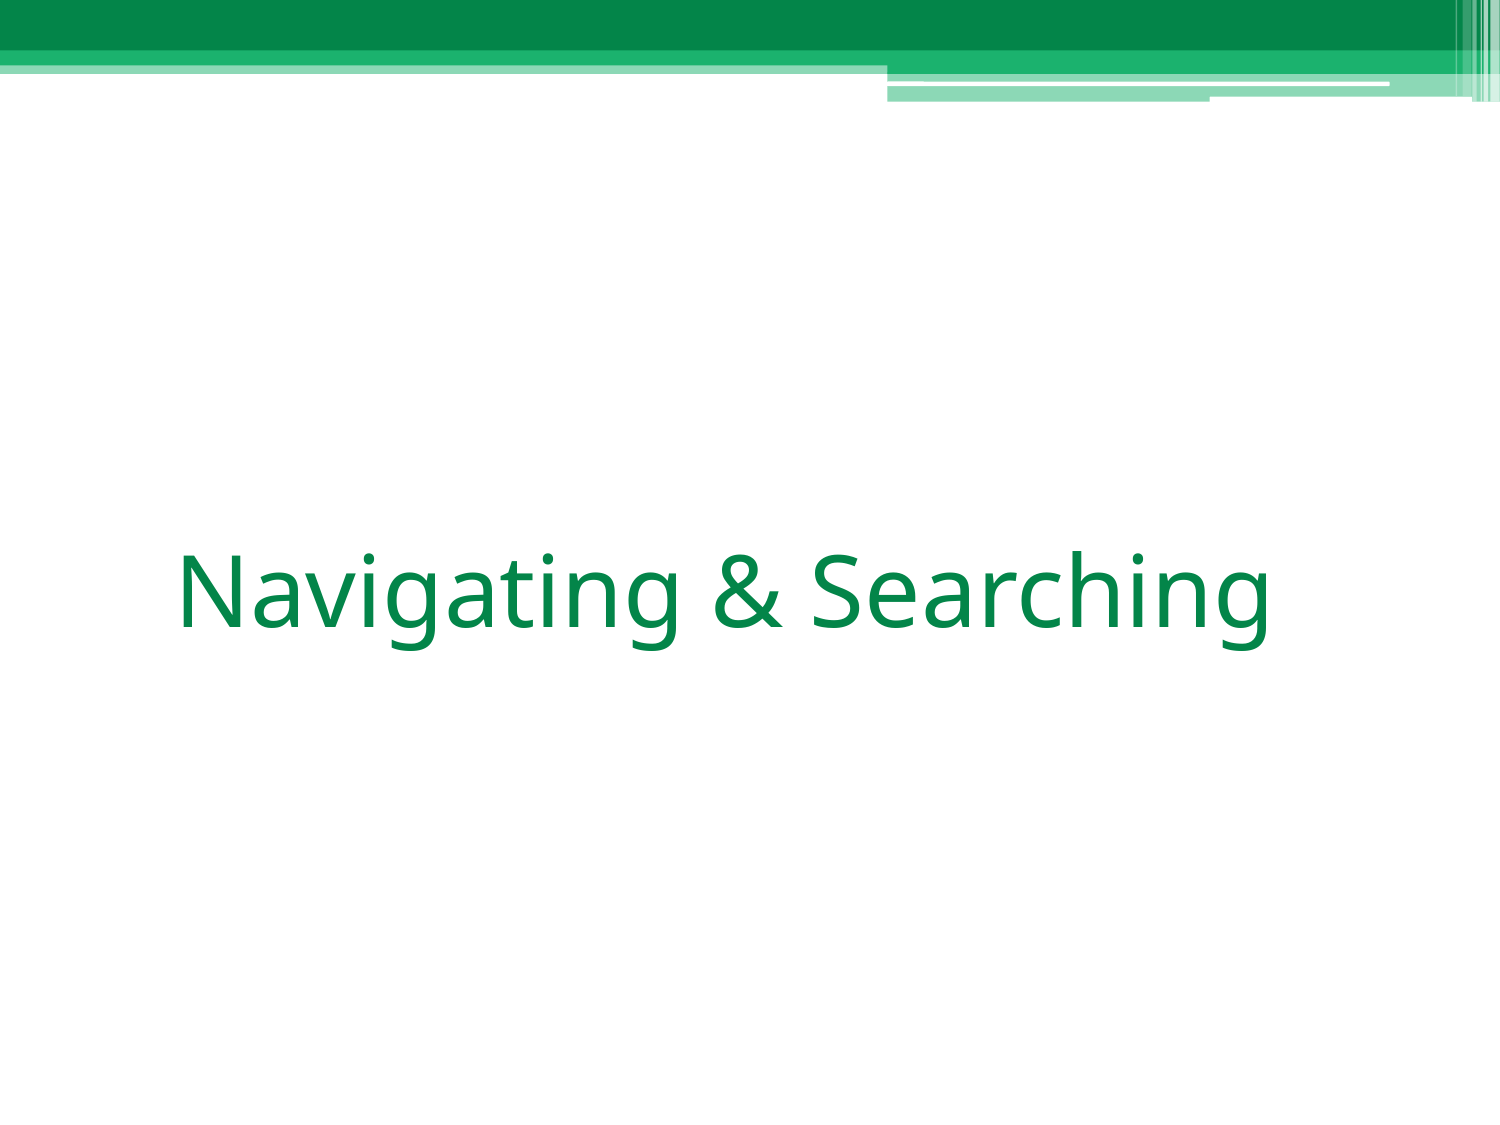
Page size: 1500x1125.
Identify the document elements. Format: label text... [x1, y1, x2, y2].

title Navigating & Searching [50, 500, 1400, 675]
